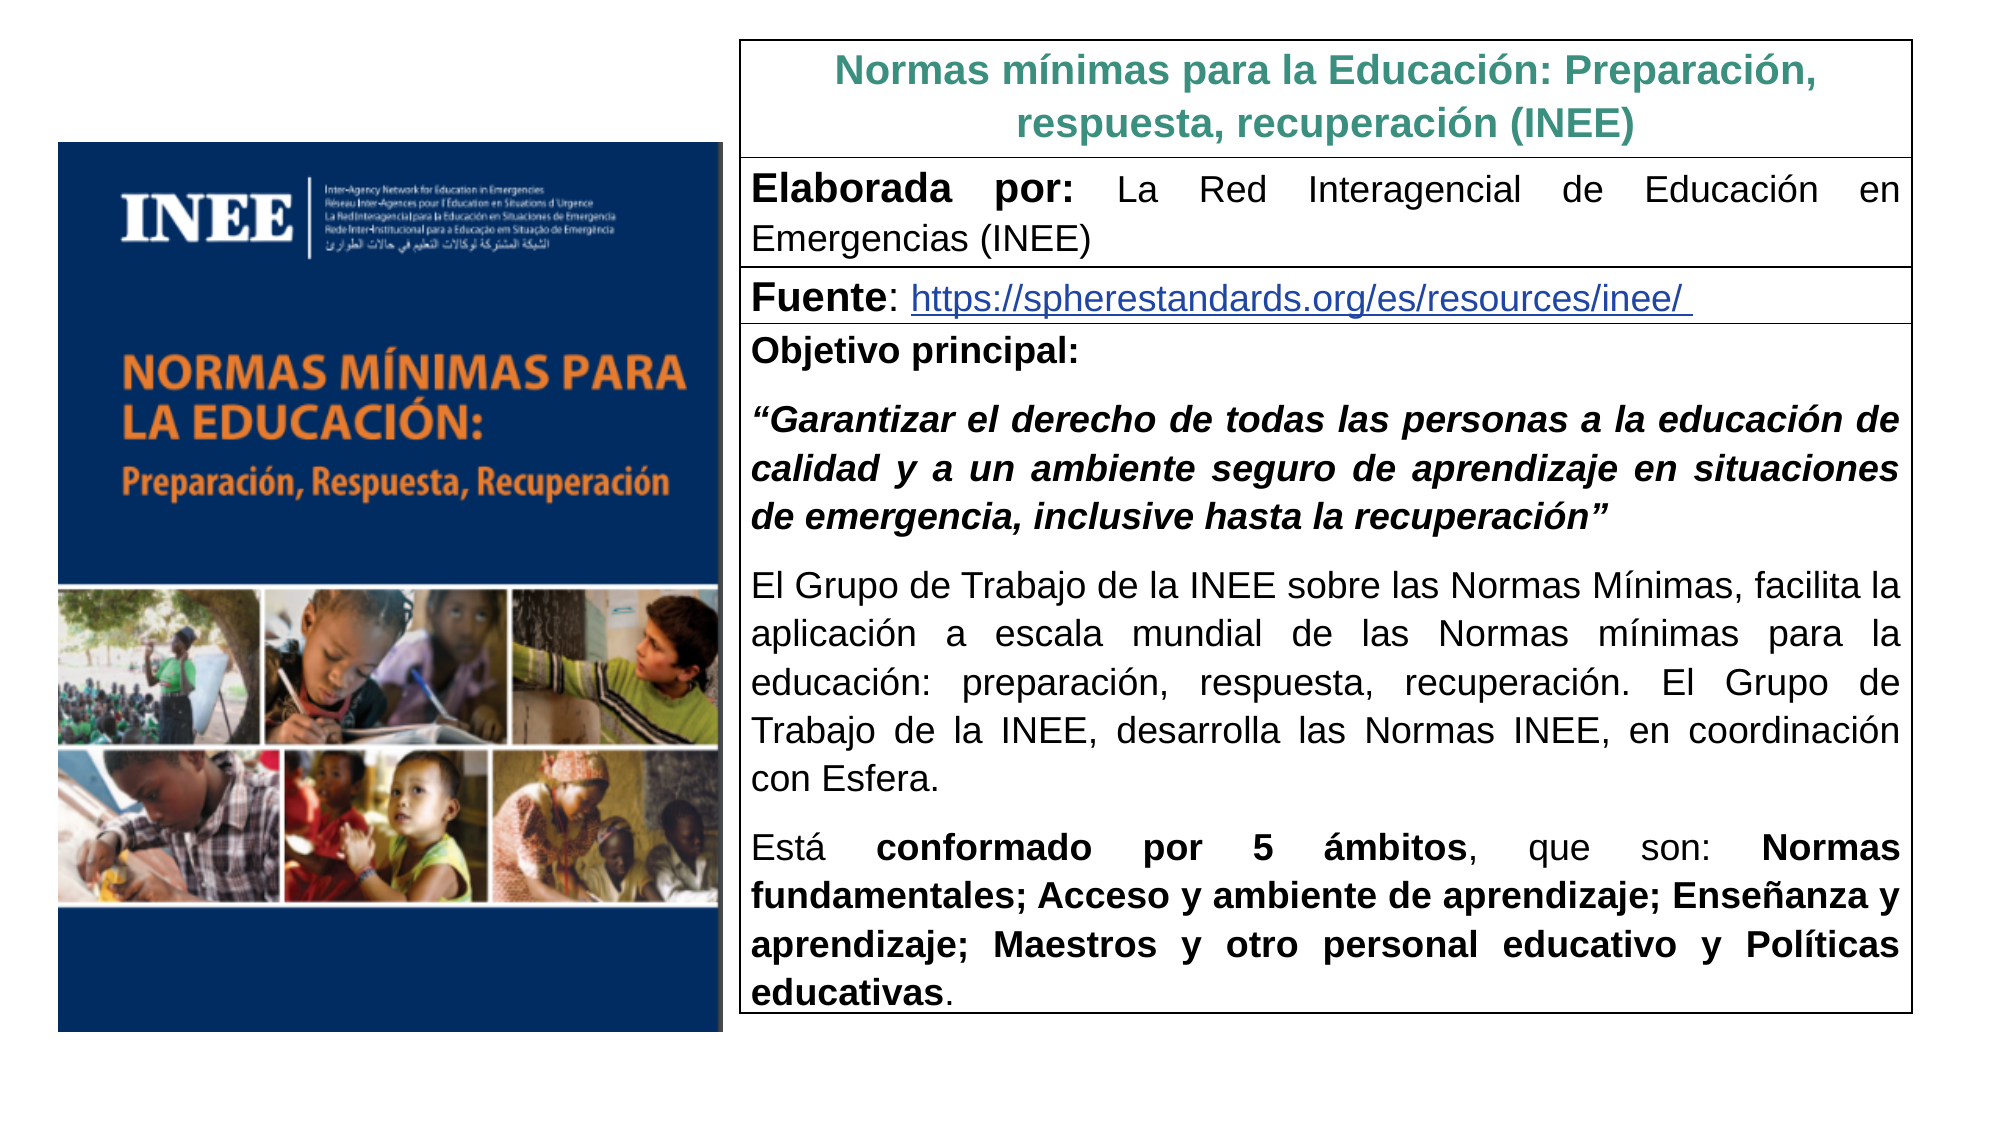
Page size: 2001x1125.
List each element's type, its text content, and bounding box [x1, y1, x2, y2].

table_cell Elaborada por: La Red Interagencial de Educación en Emergencias (INEE) [741, 158, 1911, 266]
table_cell Fuente: https://spherestandards.org/es/resources/inee/ [741, 268, 1911, 323]
table_cell Objetivo principal: “Garantizar el derecho de todas las personas a la educación de calidad y a un ambiente seguro de aprendizaje en situaciones de emergencia, inclusive hasta la recuperación” El Grupo de Trabajo de la INEE sobre las Normas Mínimas, facilita la aplicación a escala mundial de las Normas mínimas para la educación: preparación, respuesta, recuperación. El Grupo de Trabajo de la INEE, desarrolla las Normas INEE, en coordinación con Esfera. Está conformado por 5 ámbitos, que son: Normas fundamentales; Acceso y ambiente de aprendizaje; Enseñanza y aprendizaje; Maestros y otro personal educativo y Políticas educativas. [741, 324, 1911, 1012]
table_header Normas mínimas para la Educación: Preparación, respuesta, recuperación (INEE) [741, 41, 1911, 157]
picture [58, 141, 723, 1033]
